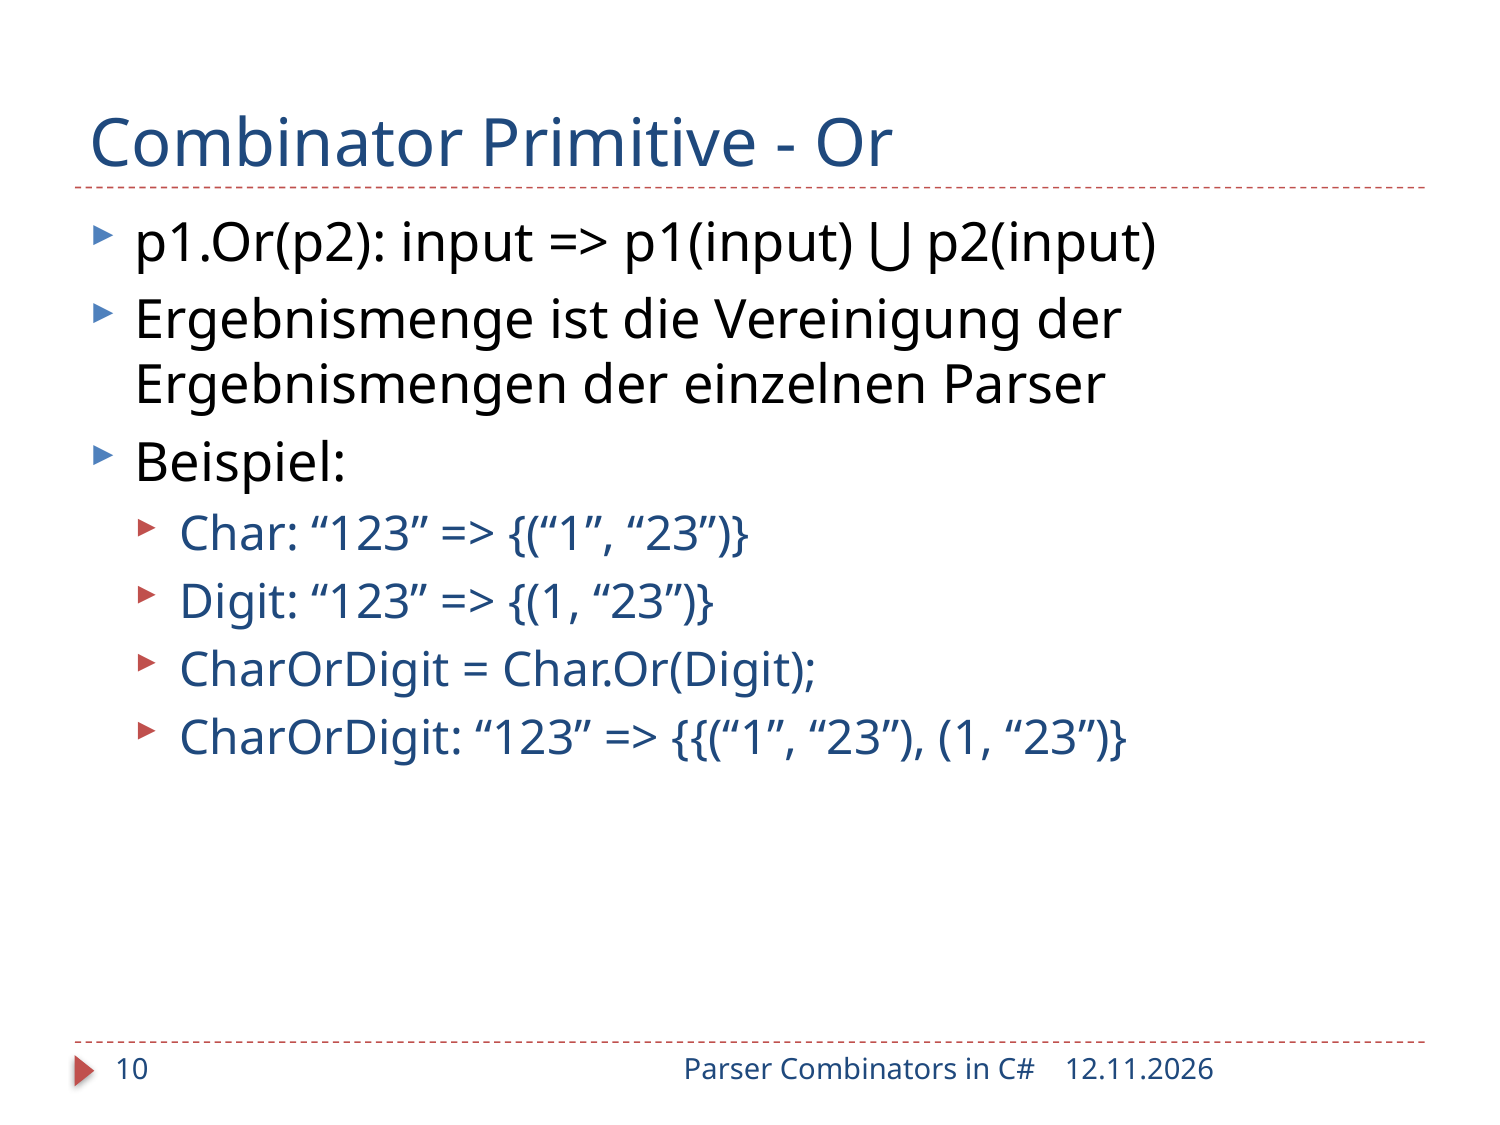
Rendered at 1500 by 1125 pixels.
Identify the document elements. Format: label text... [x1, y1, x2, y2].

footer Parser Combinators in C# [475, 1042, 1051, 1103]
title Combinator Primitive - Or [75, 24, 1425, 188]
list p1.Or(p2): input => p1(input) ⋃ p2(input) Ergebnismenge ist die Vereinigung der Ergebnismengen der einzelnen Parser Beispiel: Char: “123” => {(“1”, “23”)} Digit: “123” => {(1, “23”)} CharOrDigit = Char.Or(Digit); CharOrDigit: “123” => {{(“1”, “23”), (1, “23”)} [75, 200, 1425, 1010]
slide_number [1051, 1042, 1426, 1103]
slide_number 10 [100, 1042, 426, 1103]
